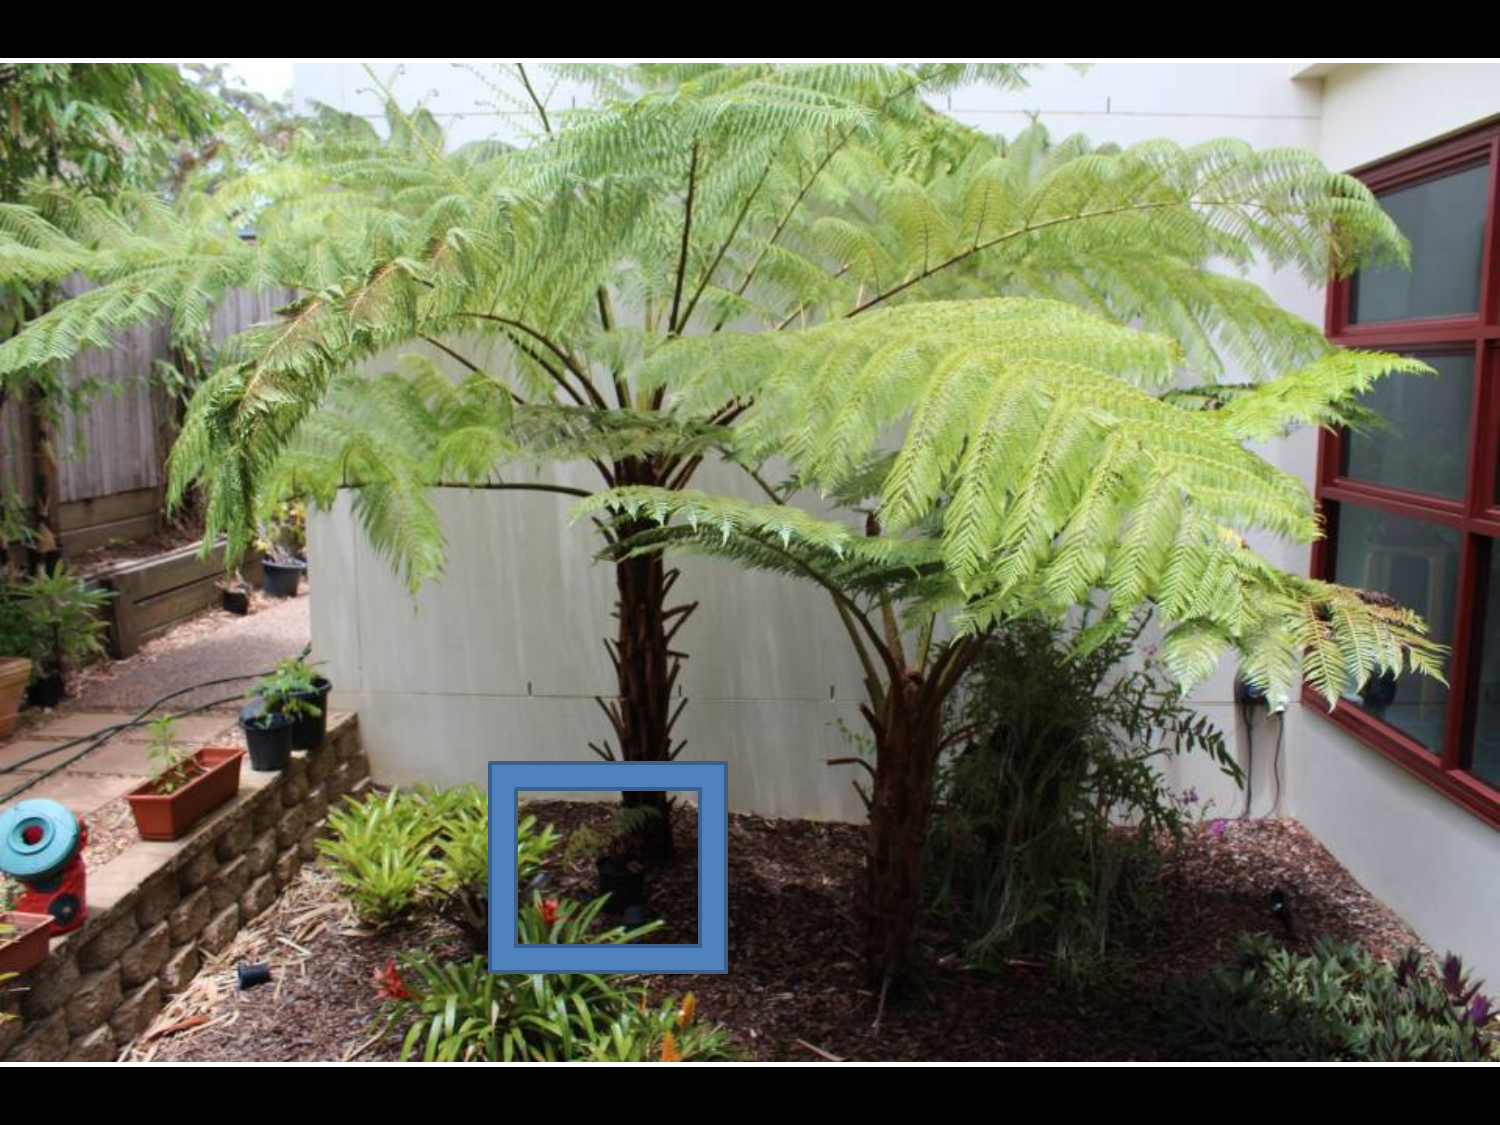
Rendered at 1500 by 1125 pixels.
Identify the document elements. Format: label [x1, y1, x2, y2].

picture [0, 62, 1500, 1063]
